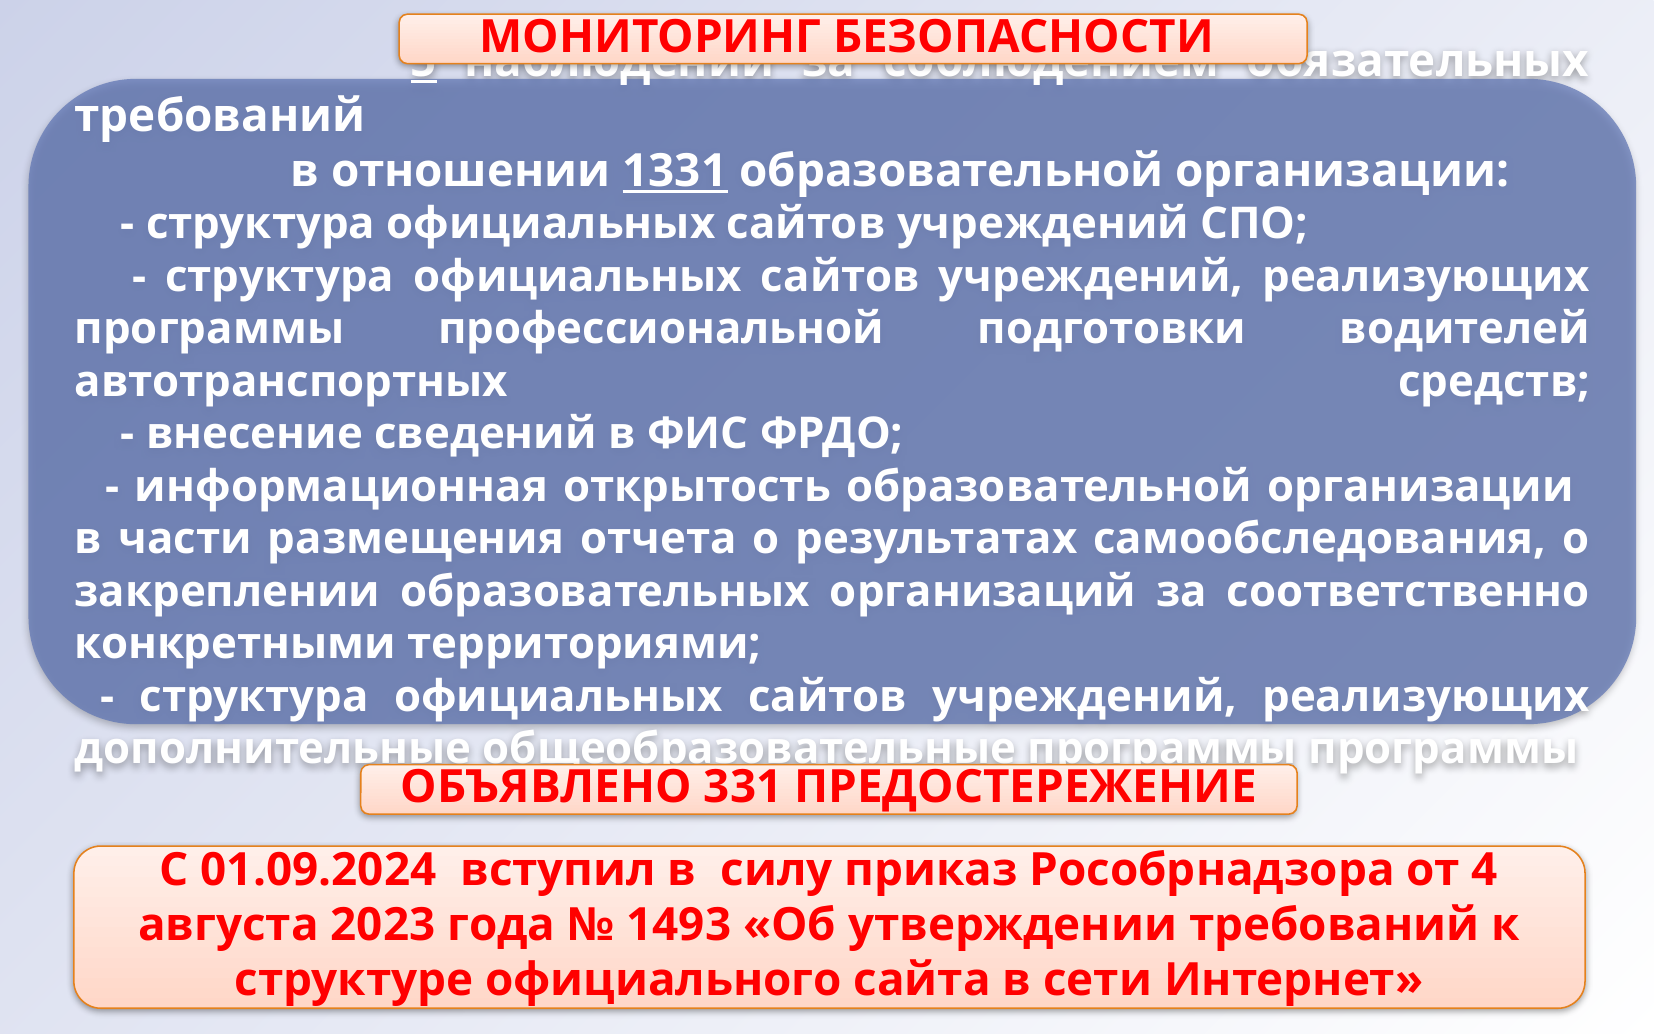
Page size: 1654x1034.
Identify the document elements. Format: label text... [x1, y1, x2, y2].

text_box ОБЪЯВЛЕНО 331 ПРЕДОСТЕРЕЖЕНИЕ [359, 763, 1298, 815]
text_box 5 наблюдений за соблюдением обязательных требований в отношении 1331 образовательной организации: - структура официальных сайтов учреждений СПО; - структура официальных сайтов учреждений, реализующих программы профессиональной подготовки водителей автотранспортных средств; - внесение сведений в ФИС ФРДО; - информационная открытость образовательной организации в части размещения отчета о результатах самообследования, о закреплении образовательных организаций за соответственно конкретными территориями; - структура официальных сайтов учреждений, реализующих дополнительные общеобразовательные программы программы [26, 76, 1639, 727]
text_box С 01.09.2024 вступил в силу приказ Рособрнадзора от 4 августа 2023 года № 1493 «Об утверждении требований к структуре официального сайта в сети Интернет» [73, 845, 1586, 1010]
text_box МОНИТОРИНГ БЕЗОПАСНОСТИ [398, 13, 1308, 65]
